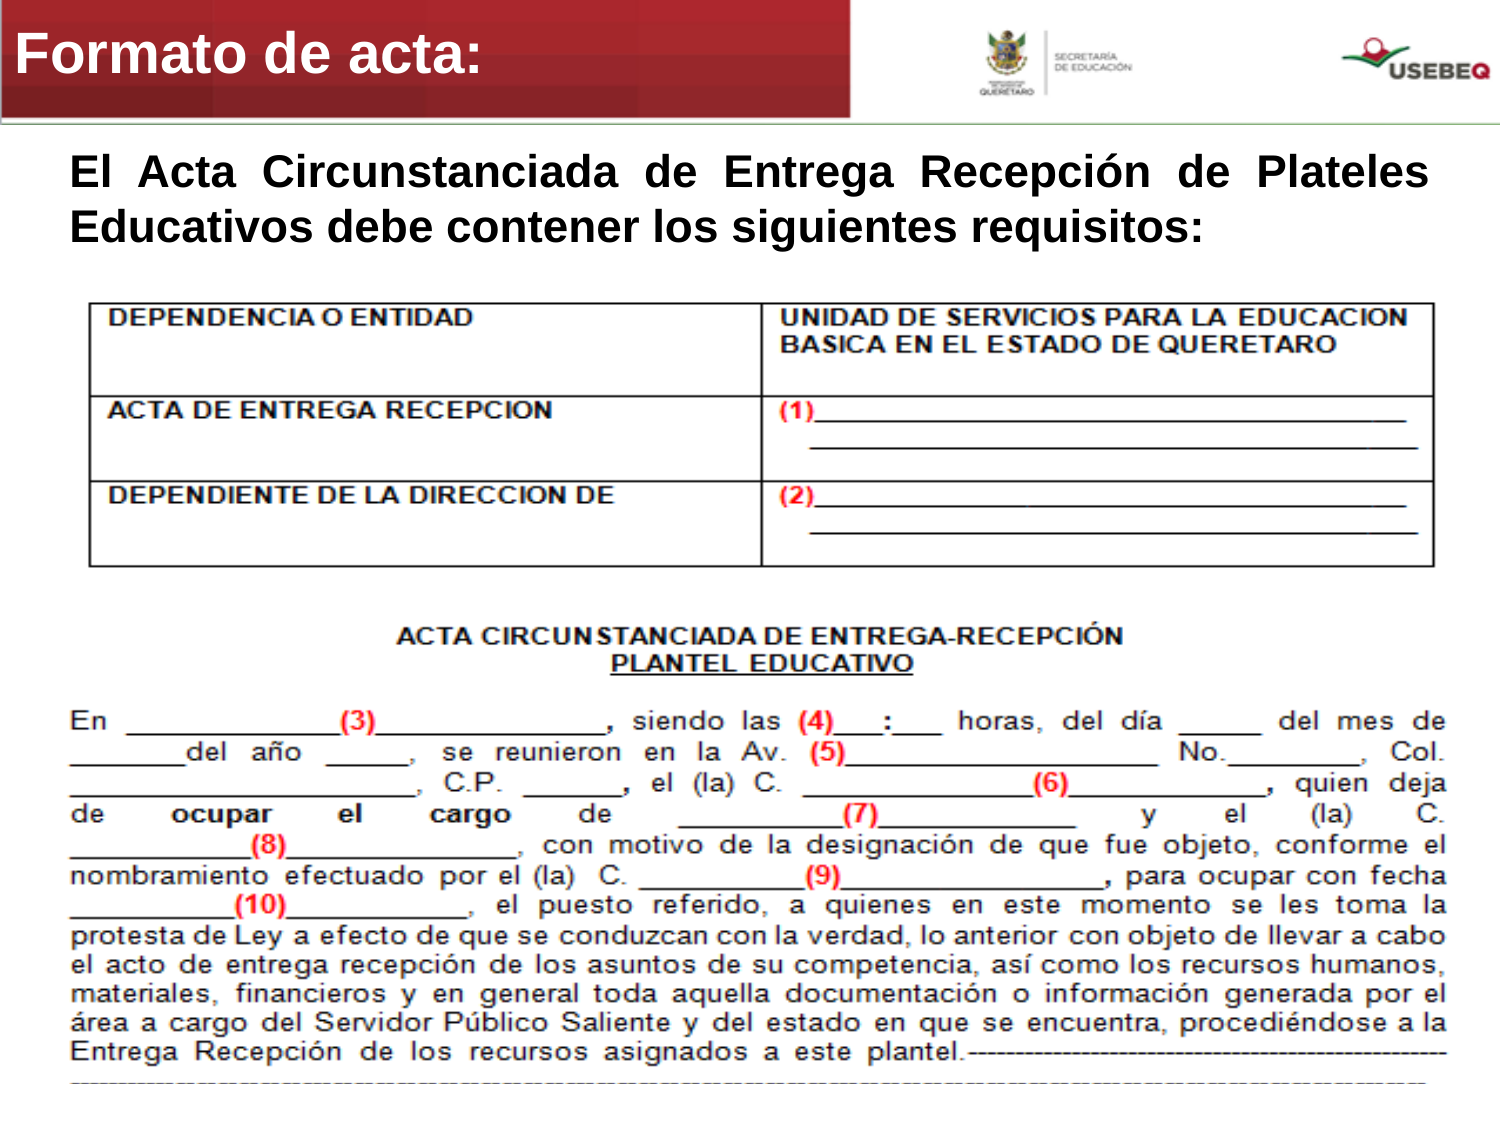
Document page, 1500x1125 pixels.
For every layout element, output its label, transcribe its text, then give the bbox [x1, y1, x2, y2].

picture [0, 0, 1500, 125]
text_box El Acta Circunstanciada de Entrega Recepción de Plateles Educativos debe contener los siguientes requisitos: [54, 134, 1446, 260]
picture [28, 292, 1485, 1084]
